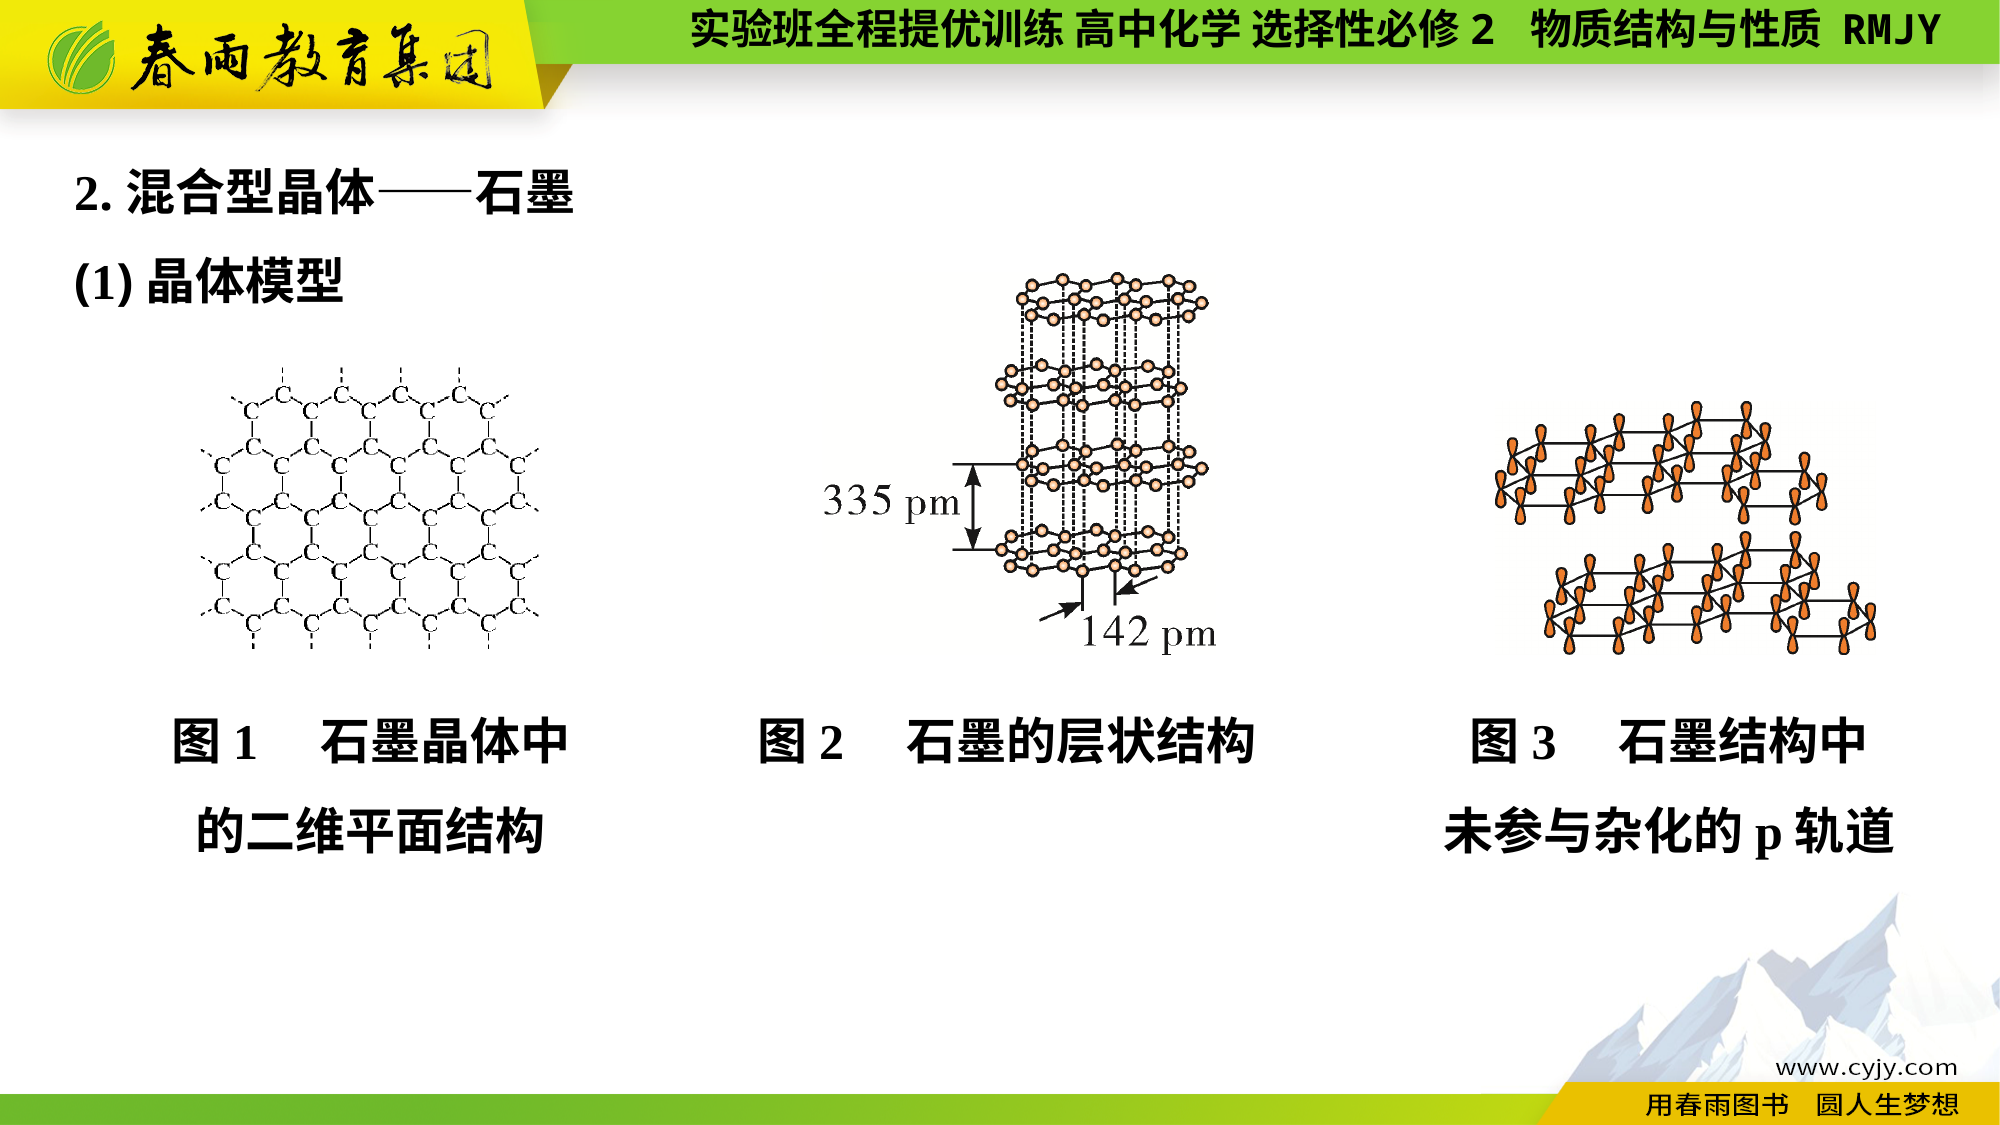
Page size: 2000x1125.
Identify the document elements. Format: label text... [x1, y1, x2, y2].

list 2.混合型晶体——石墨 (1)晶体模型 [59, 122, 1944, 308]
text_box 图2 石墨的层状结构 [742, 672, 1271, 778]
picture [0, 0, 2000, 1125]
text_box 图3 石墨结构中 未参与杂化的p轨道 [1428, 672, 1910, 868]
text_box 图1 石墨晶体中 的二维平面结构 [156, 672, 585, 868]
